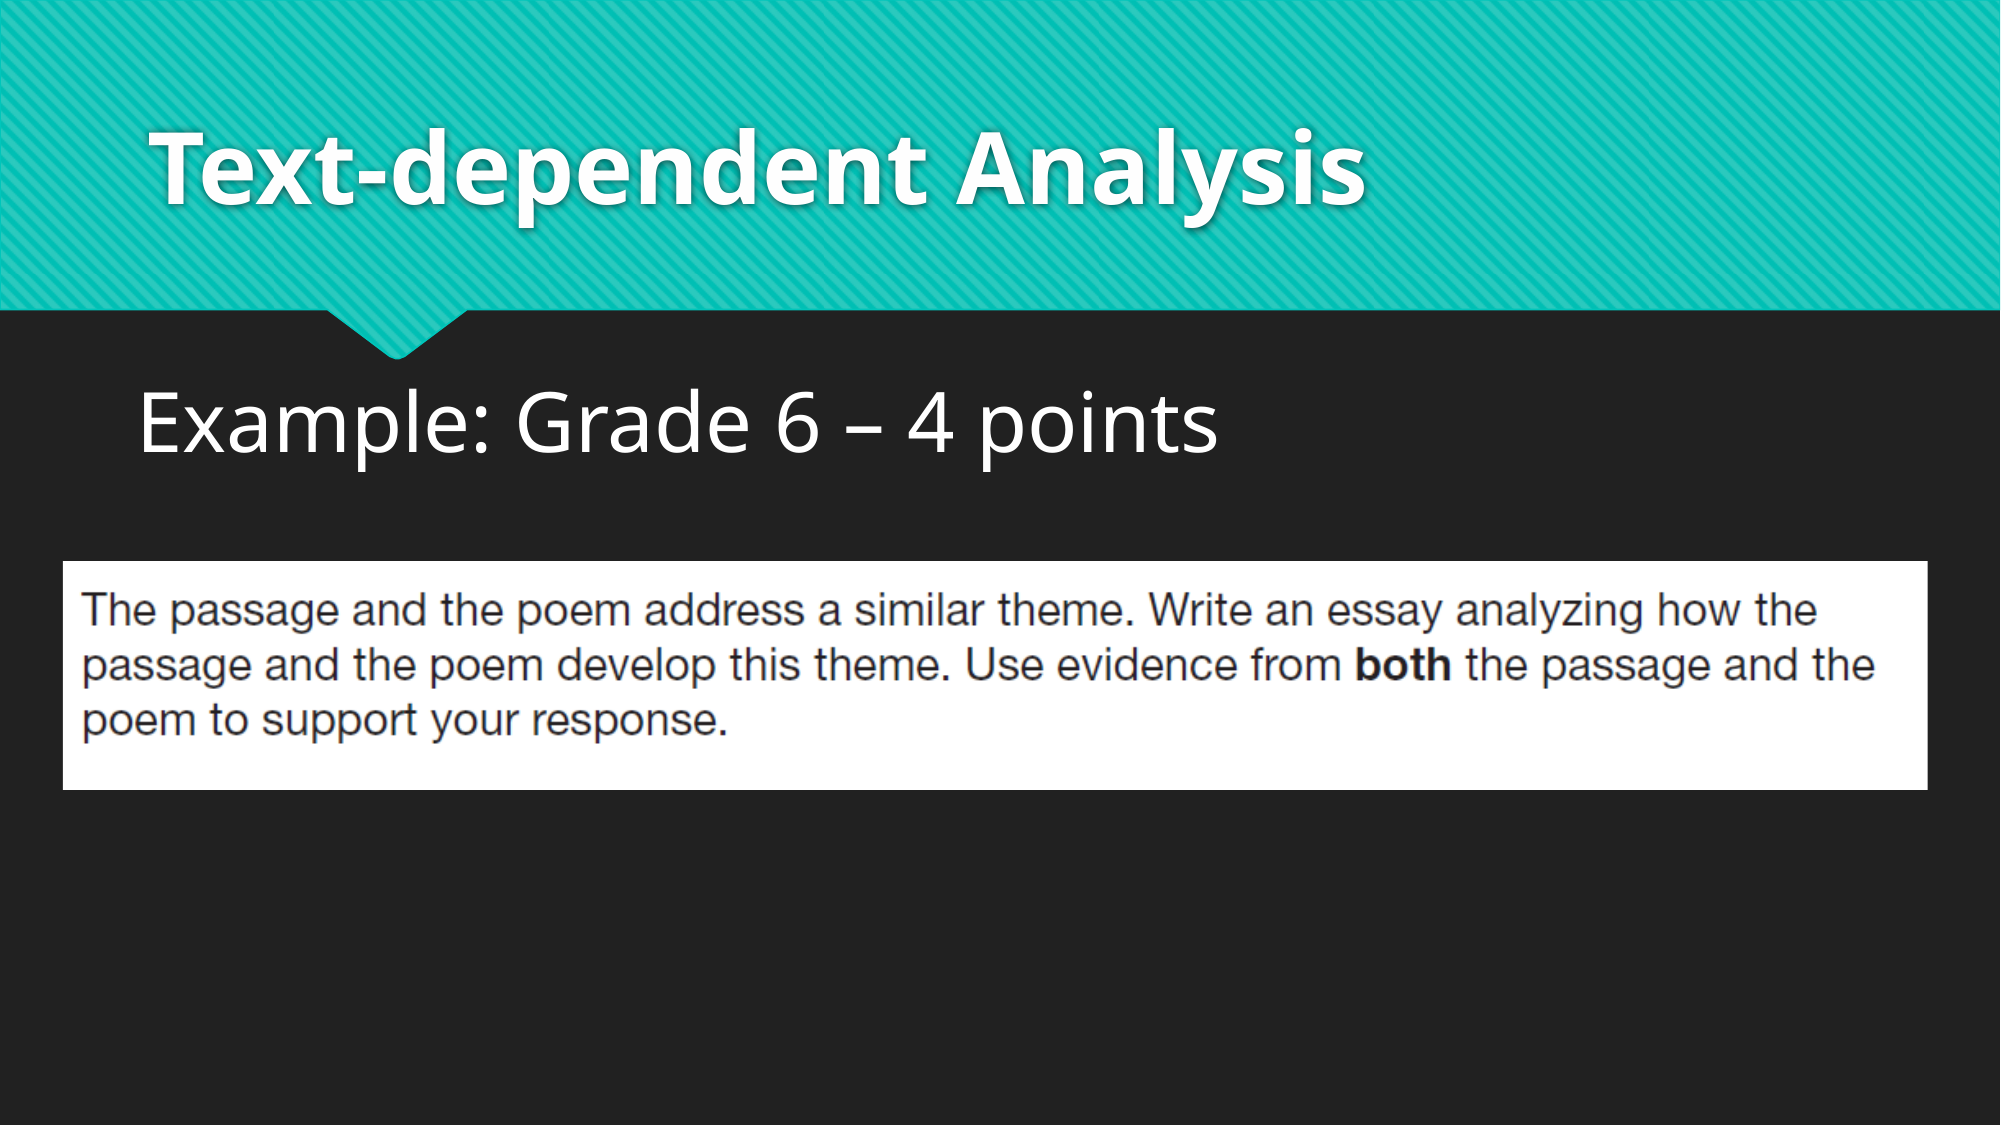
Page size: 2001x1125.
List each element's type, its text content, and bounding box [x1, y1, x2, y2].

title Text-dependent Analysis [132, 73, 1915, 233]
text_box Example: Grade 6 – 4 points [121, 362, 1800, 477]
picture [62, 561, 1928, 791]
